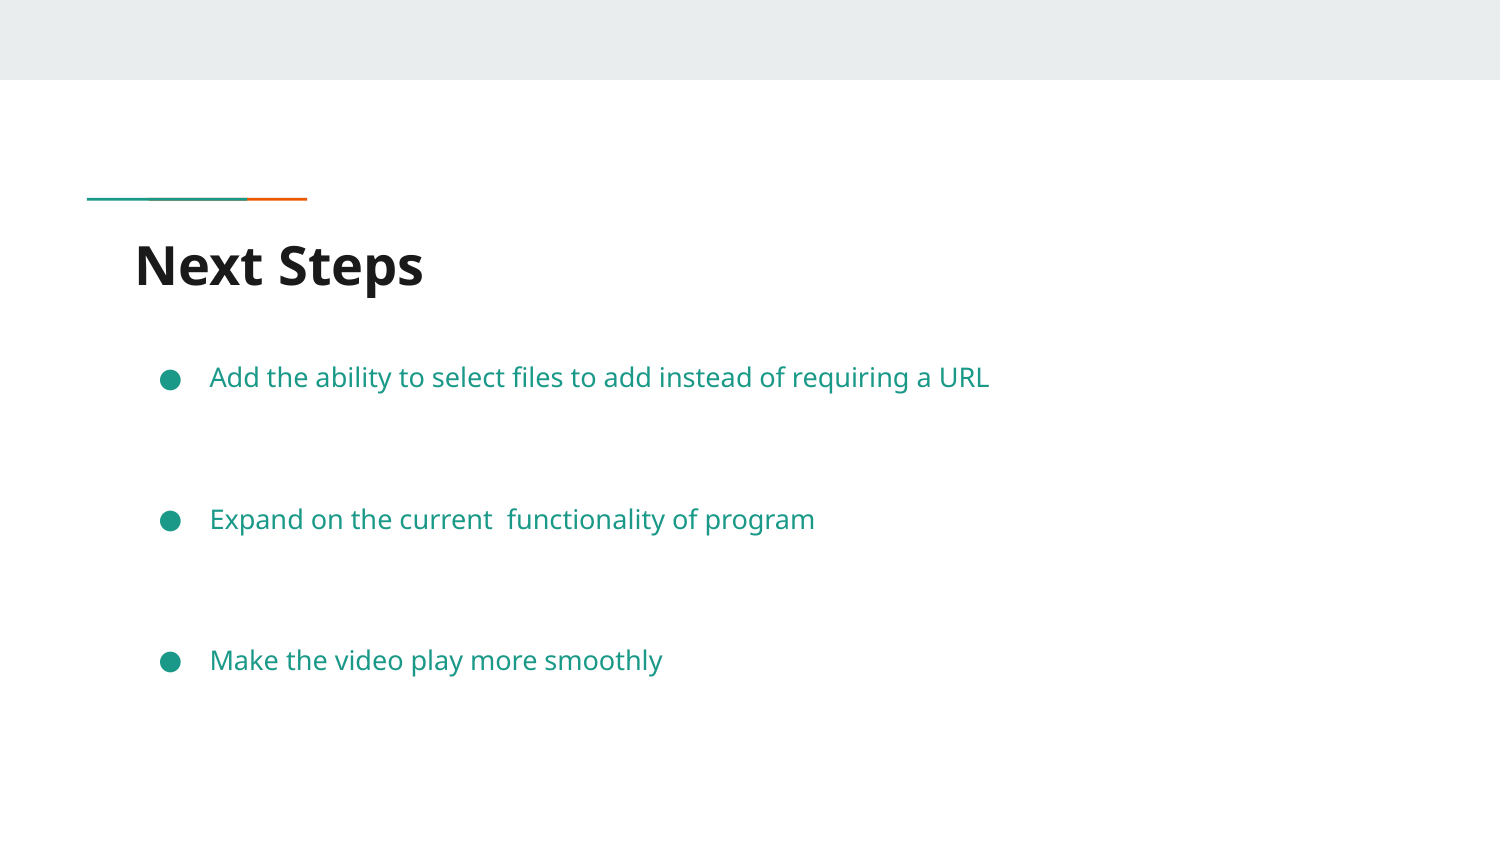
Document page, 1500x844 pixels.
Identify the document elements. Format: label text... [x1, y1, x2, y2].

list Add the ability to select files to add instead of requiring a URL Expand on the current functionality of program Make the video play more smoothly [119, 341, 1381, 712]
title Next Steps [119, 216, 1381, 305]
